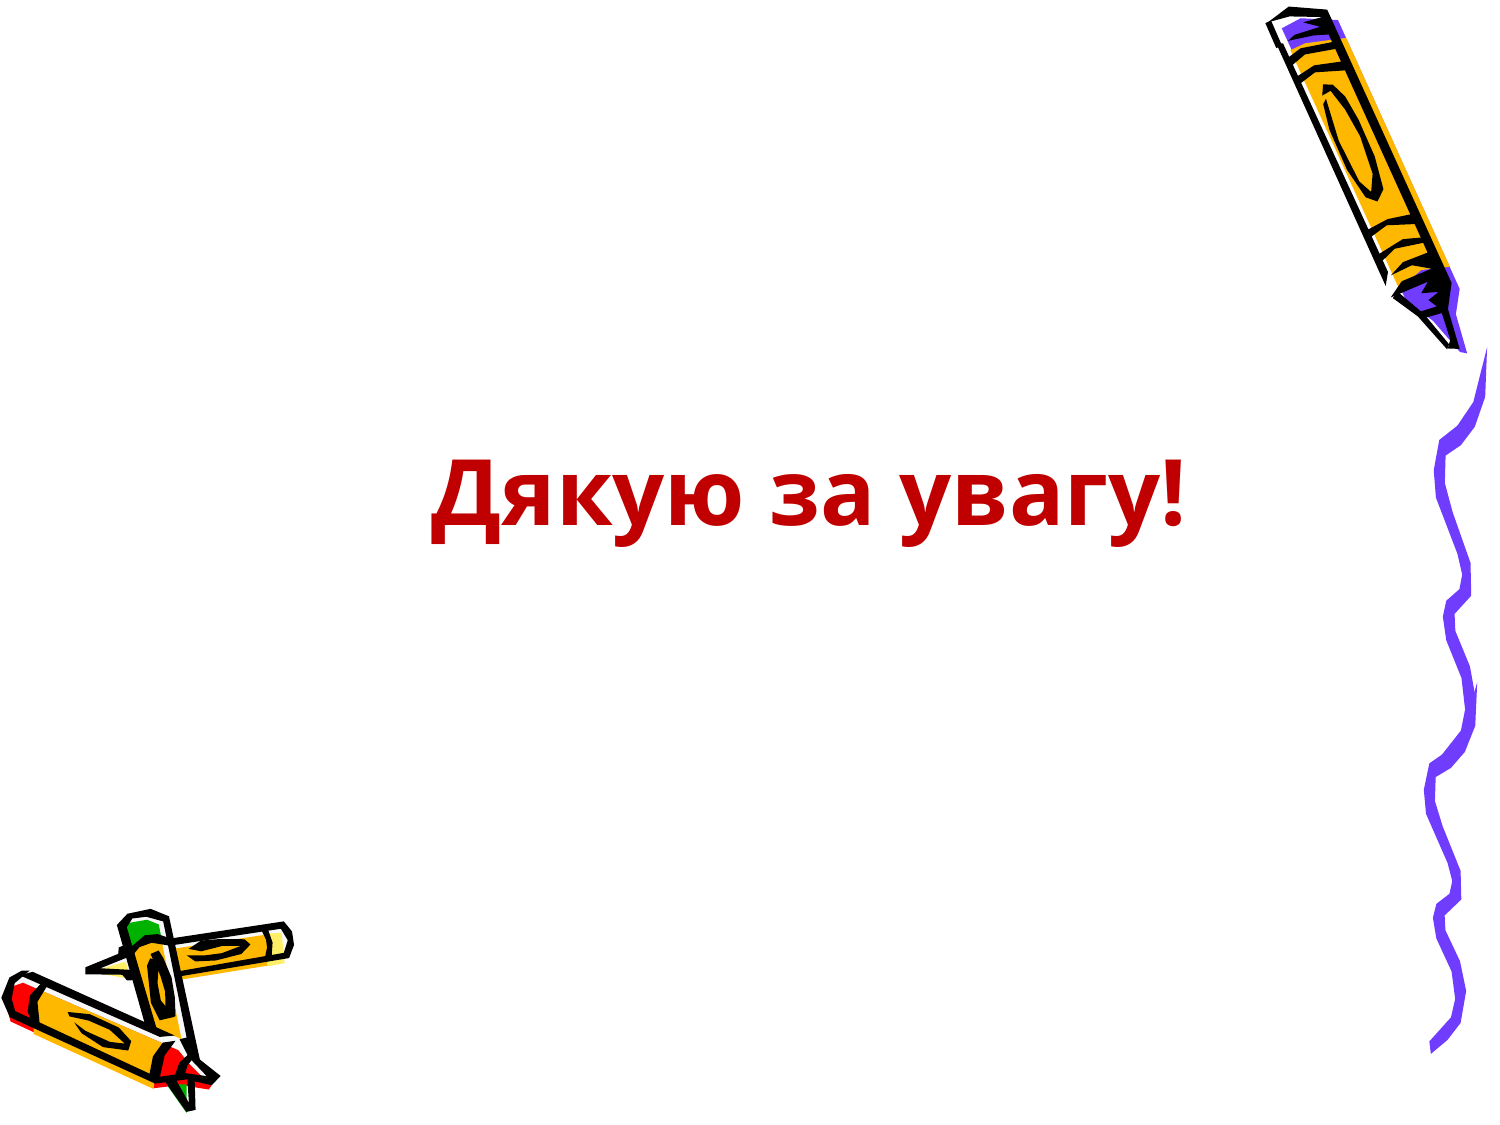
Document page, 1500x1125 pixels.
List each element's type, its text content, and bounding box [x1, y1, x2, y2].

title Дякую за увагу! [245, 398, 1374, 662]
